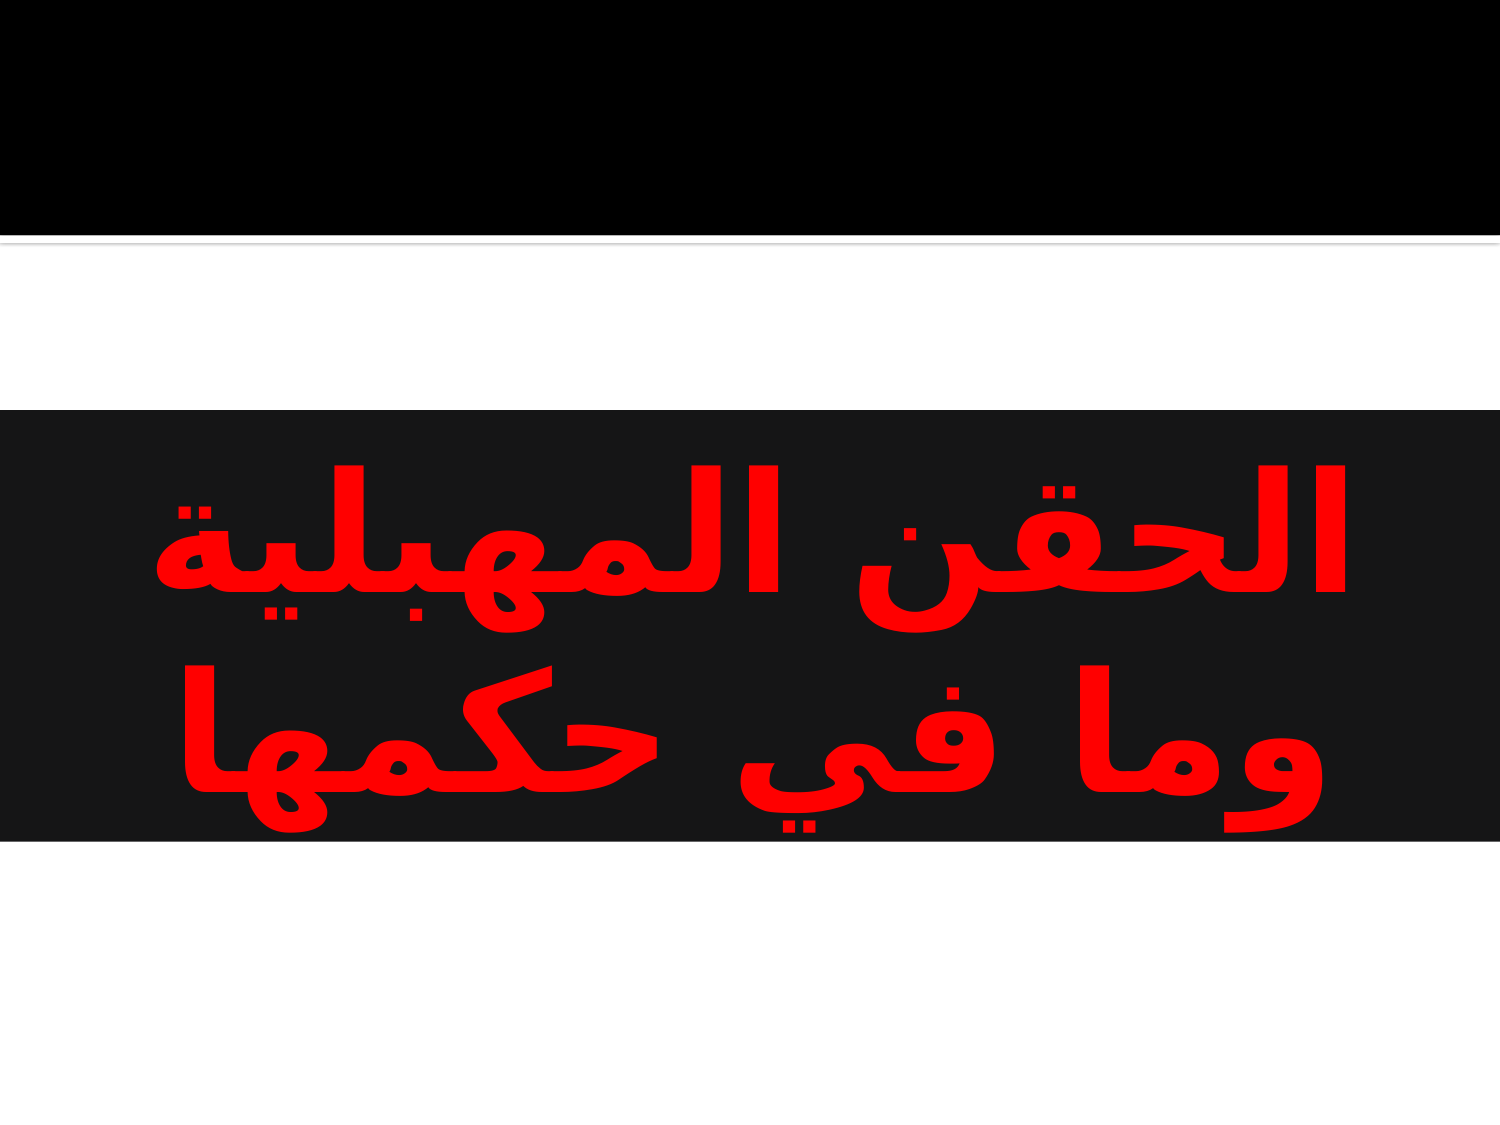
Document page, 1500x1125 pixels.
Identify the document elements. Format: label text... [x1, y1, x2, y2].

title الحقن المهبلية وما في حكمها [0, 410, 1500, 842]
